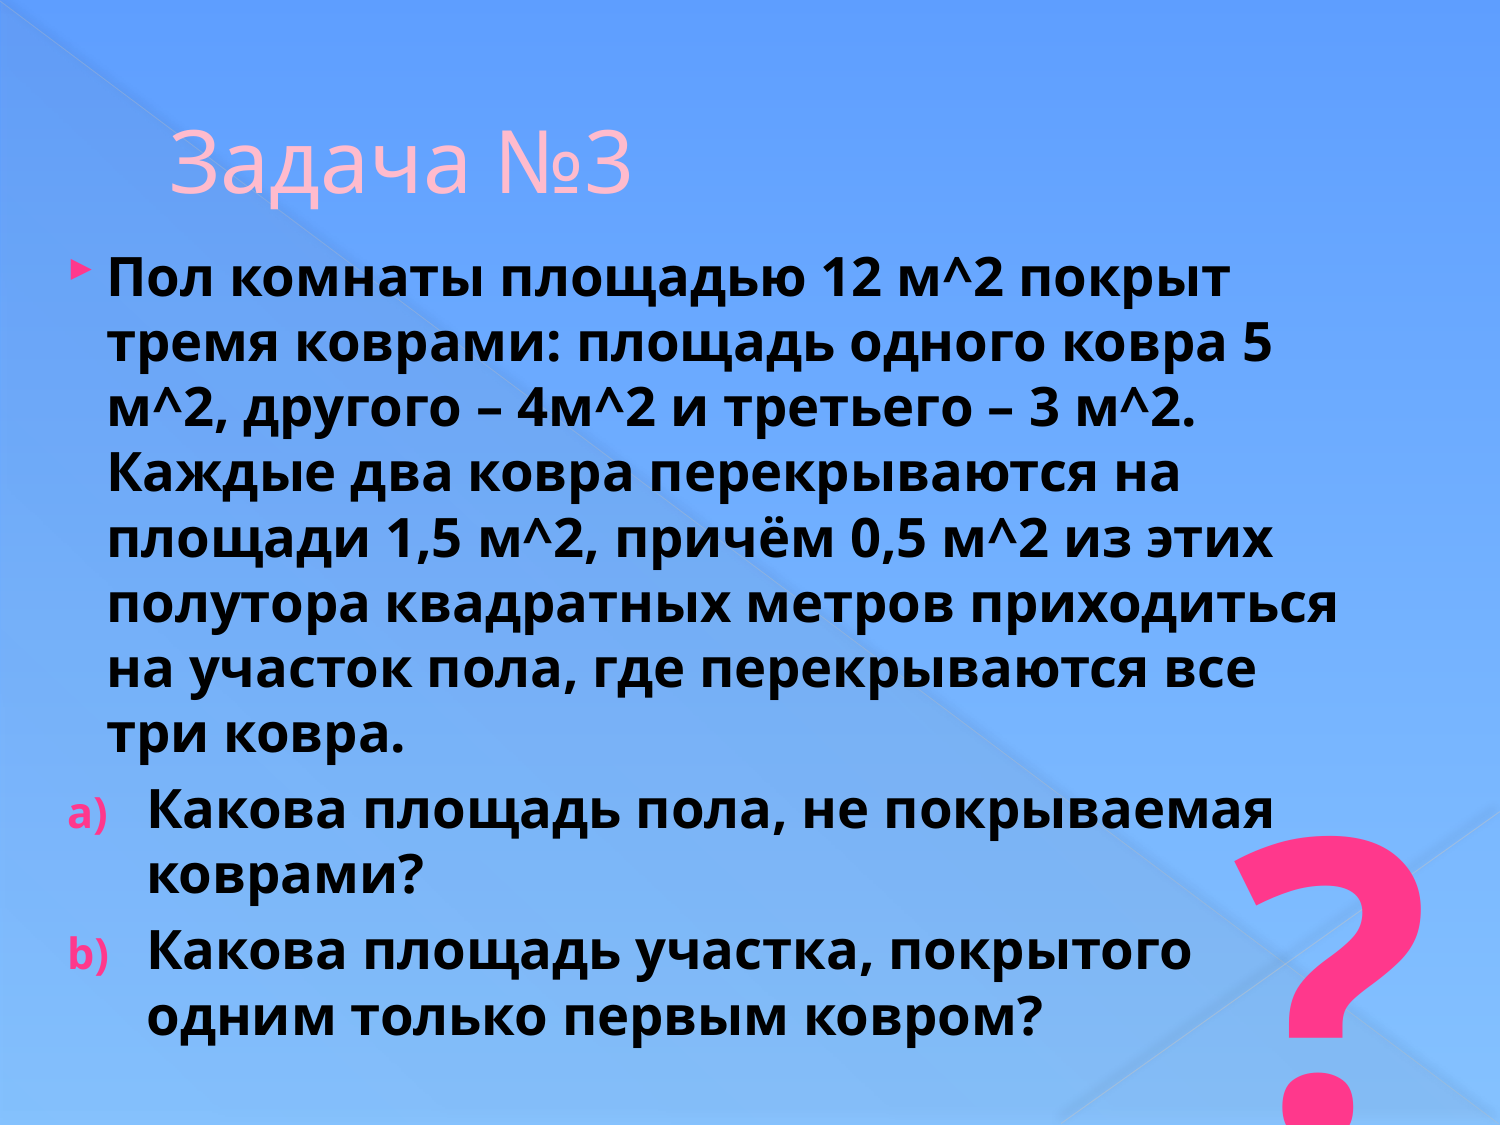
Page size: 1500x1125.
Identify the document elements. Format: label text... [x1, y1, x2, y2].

title Задача №3 [75, 43, 1425, 274]
text_box ? [1218, 714, 1430, 1125]
list Пол комнаты площадью 12 м^2 покрыт тремя коврами: площадь одного ковра 5 м^2, другого – 4м^2 и третьего – 3 м^2. Каждые два ковра перекрываются на площади 1,5 м^2, причём 0,5 м^2 из этих полутора квадратных метров приходиться на участок пола, где перекрываются все три ковра. Какова площадь пола, не покрываемая коврами? Какова площадь участка, покрытого одним только первым ковром? [34, 234, 1386, 1059]
